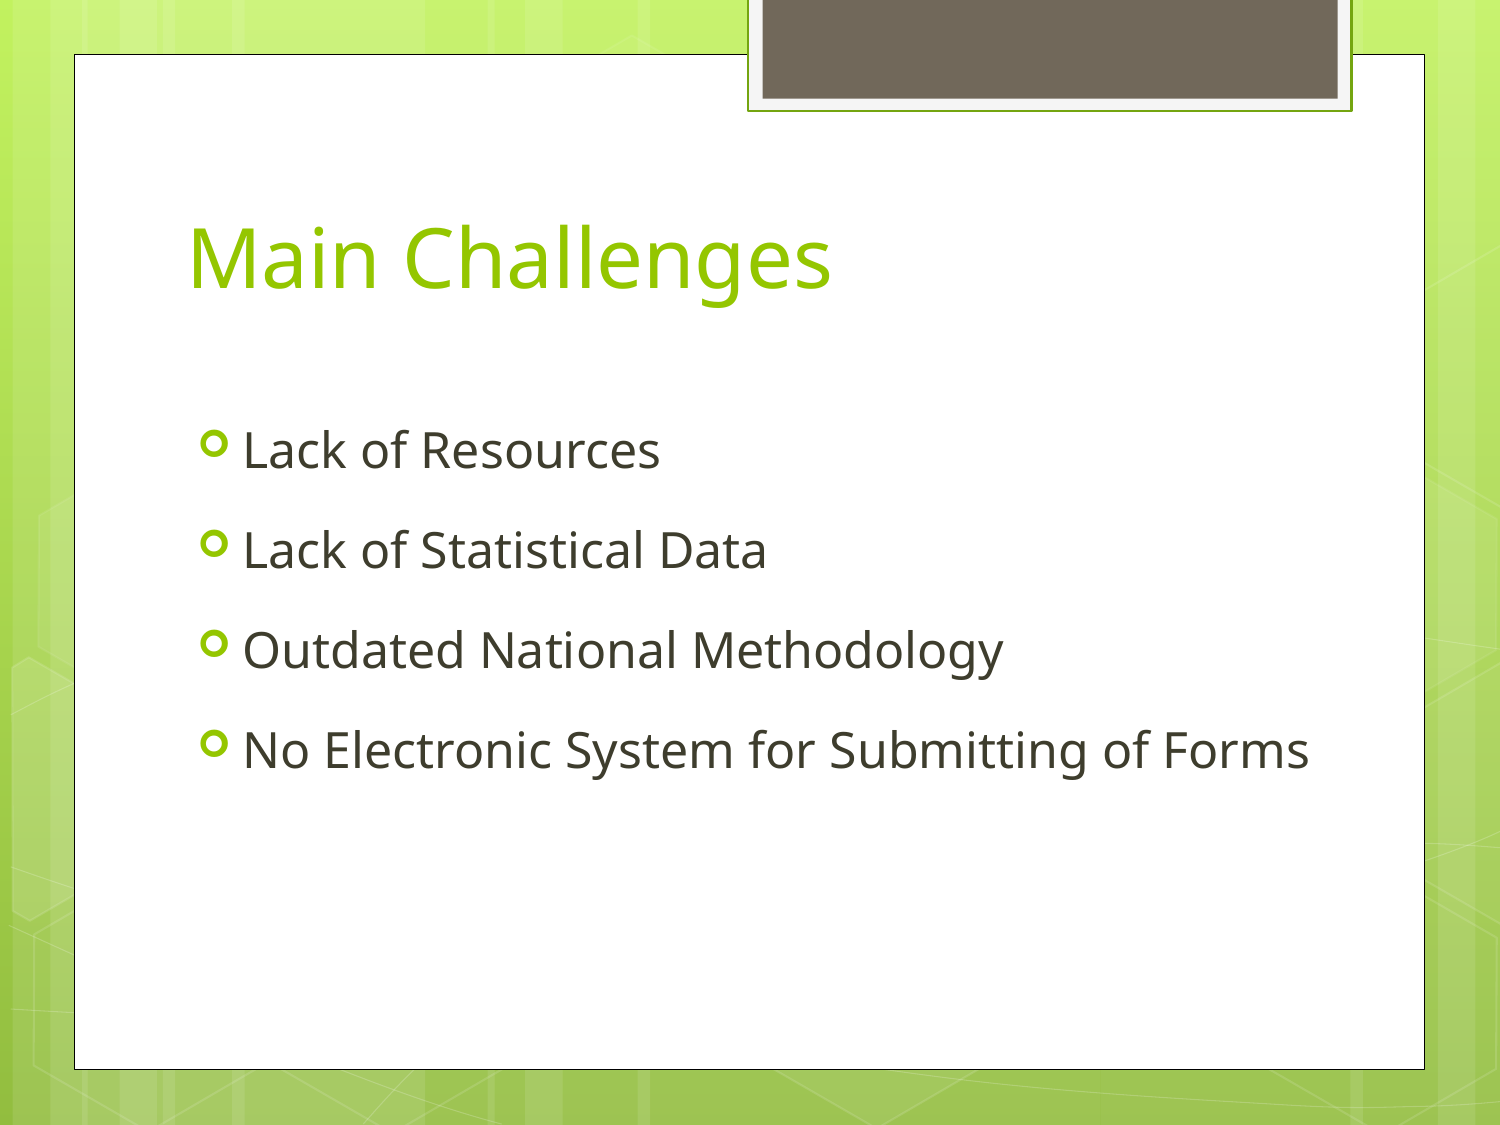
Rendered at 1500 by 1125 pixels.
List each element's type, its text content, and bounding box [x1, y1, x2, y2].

title Main Challenges [171, 125, 1324, 313]
list Lack of Resources Lack of Statistical Data Outdated National Methodology No Electronic System for Submitting of Forms [171, 381, 1329, 957]
